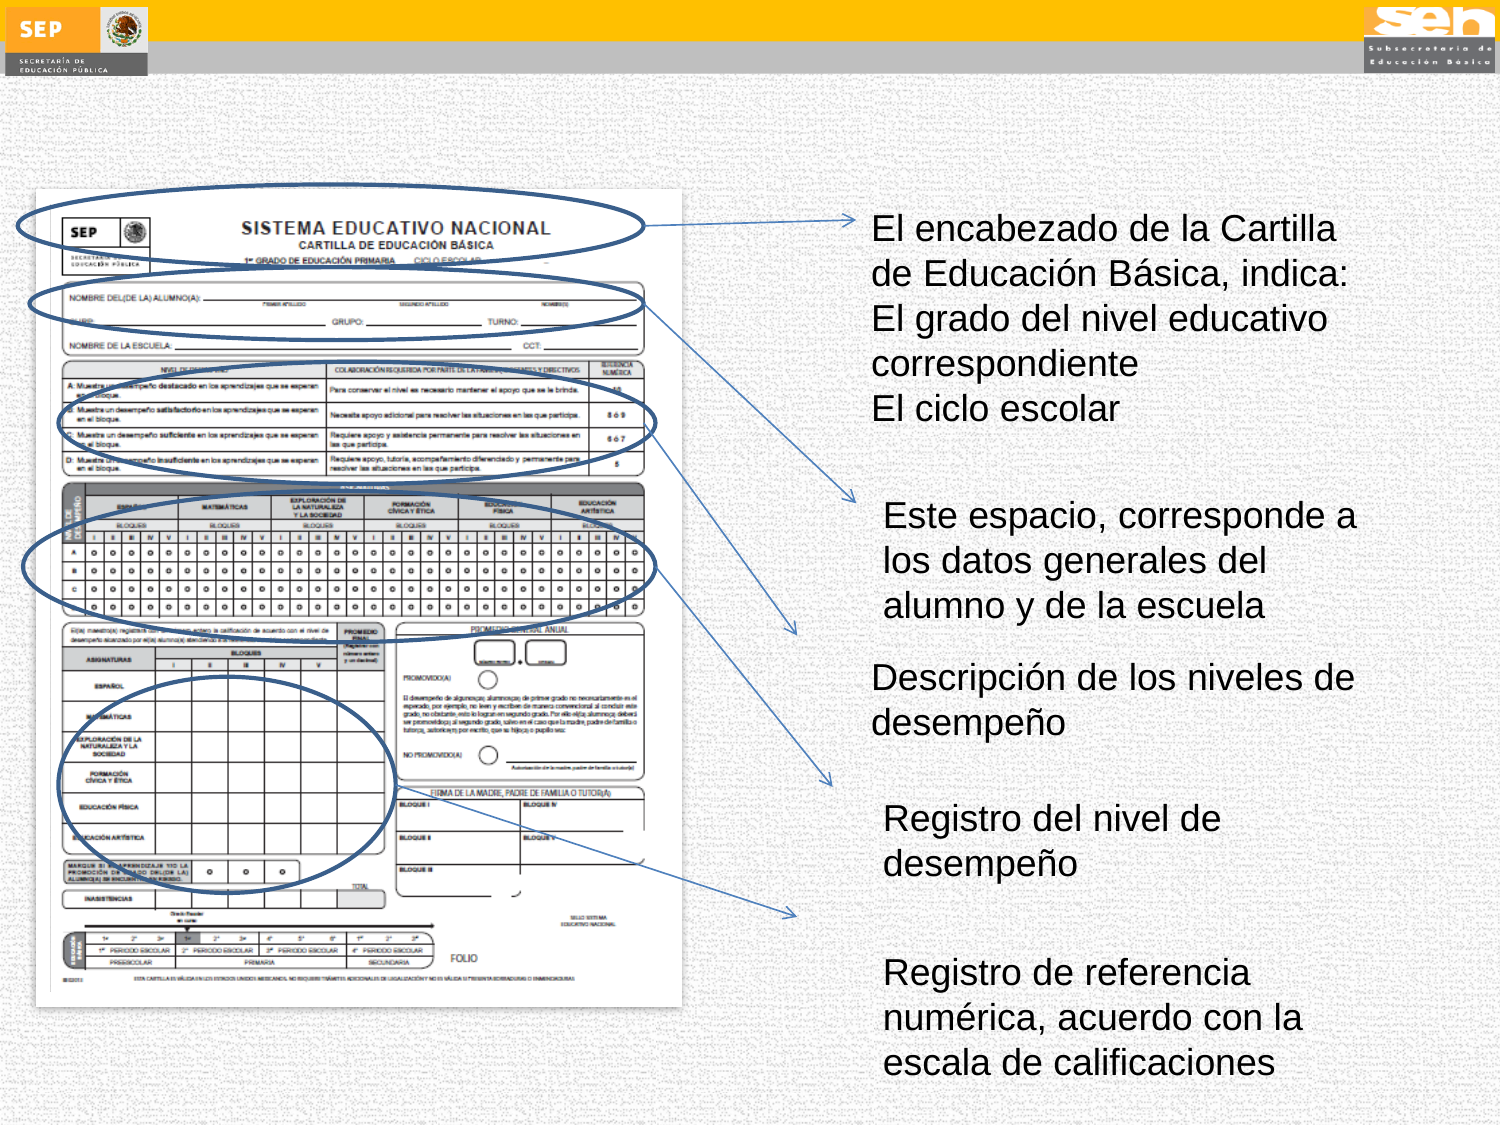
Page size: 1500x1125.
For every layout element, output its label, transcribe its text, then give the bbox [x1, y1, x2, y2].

text_box Descripción de los niveles de desempeño [856, 645, 1376, 750]
text_box [20, 540, 39, 593]
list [49, 203, 668, 993]
picture [1364, 7, 1495, 73]
text_box [68, 182, 593, 201]
text_box Registro del nivel de desempeño [868, 786, 1282, 892]
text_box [643, 303, 857, 504]
text_box Registro de referencia numérica, acuerdo con la escala de calificaciones [868, 940, 1376, 1091]
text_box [643, 422, 798, 636]
text_box El encabezado de la Cartilla de Educación Básica, indica: El grado del nivel educativo correspondiente El ciclo escolar [856, 196, 1400, 481]
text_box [395, 784, 798, 918]
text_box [655, 566, 833, 788]
text_box Este espacio, corresponde a los datos generales del alumno y de la escuela [868, 484, 1376, 634]
text_box [15, 206, 44, 243]
picture [5, 7, 148, 76]
text_box [27, 292, 39, 315]
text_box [643, 219, 857, 227]
